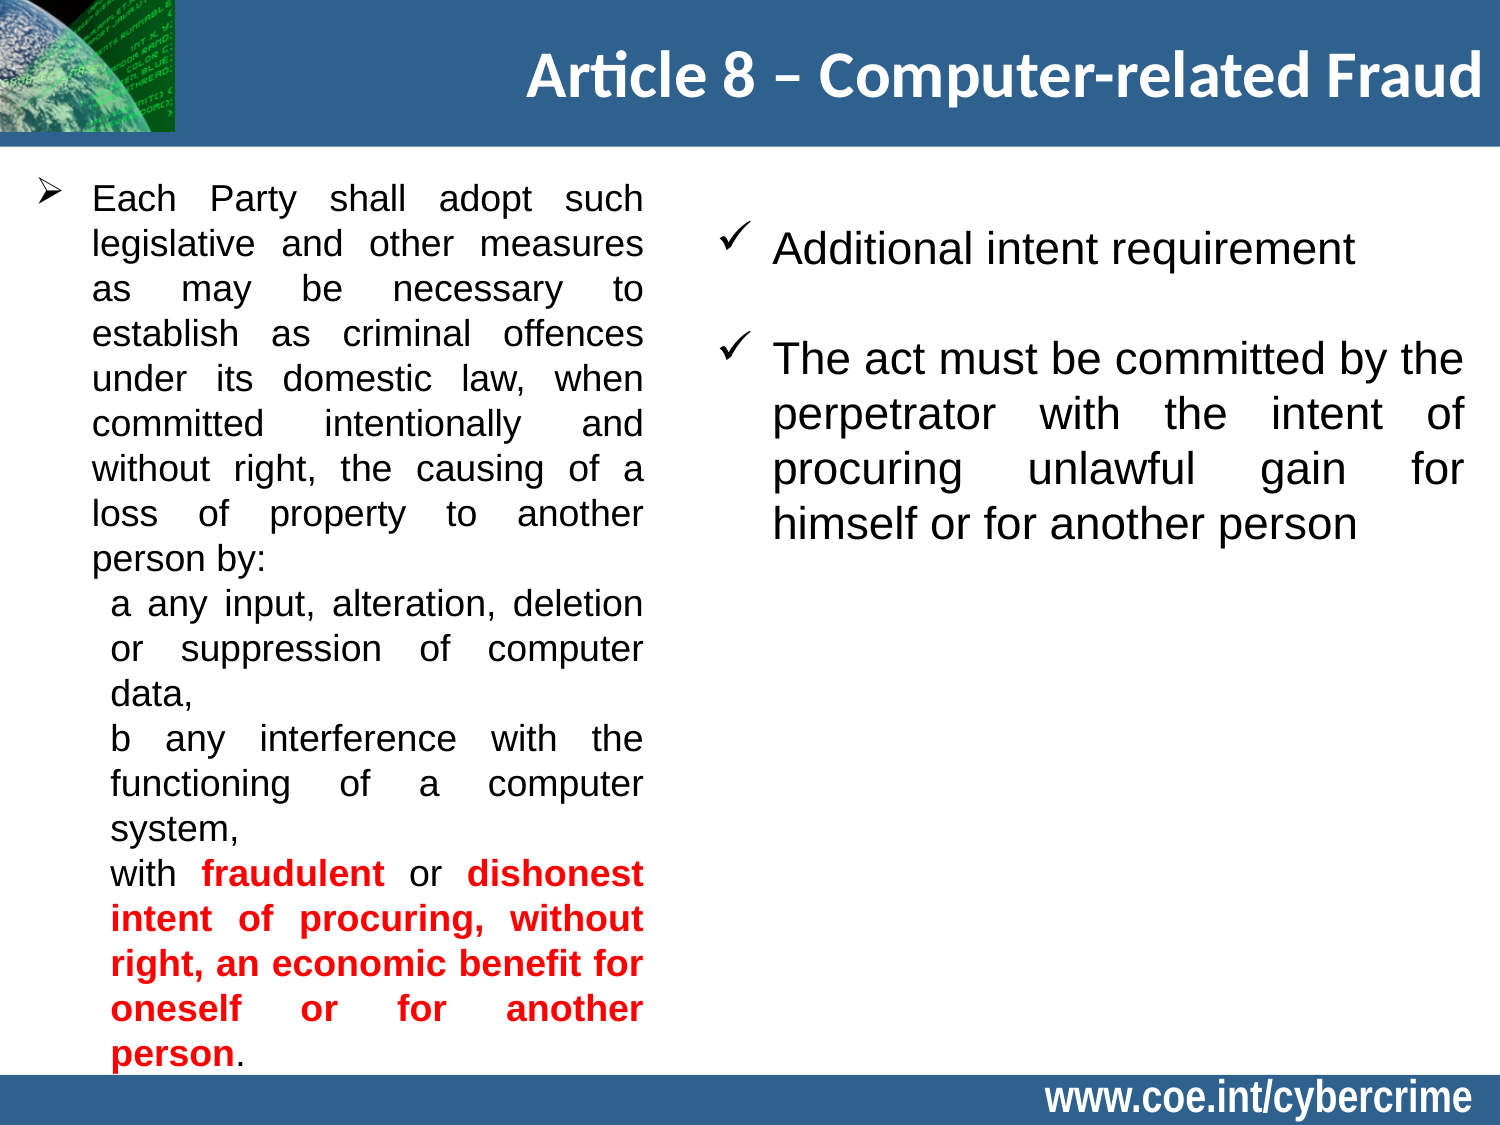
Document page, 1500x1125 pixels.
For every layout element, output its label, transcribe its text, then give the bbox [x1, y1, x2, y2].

text_box Each Party shall adopt such legislative and other measures as may be necessary to establish as criminal offences under its domestic law, when committed intentionally and without right, the causing of a loss of property to another person by: a any input, alteration, deletion or suppression of computer data, b any interference with the functioning of a computer system, with fraudulent or dishonest intent of procuring, without right, an economic benefit for oneself or for another person. [20, 166, 659, 1081]
text_box www.coe.int/cybercrime [1030, 1059, 1500, 1125]
picture [0, 0, 175, 132]
text_box [0, 1073, 1030, 1125]
text_box Additional intent requirement The act must be committed by the perpetrator with the intent of procuring unlawful gain for himself or for another person [701, 211, 1480, 556]
text_box Article 8 – Computer-related Fraud [0, 0, 1500, 149]
